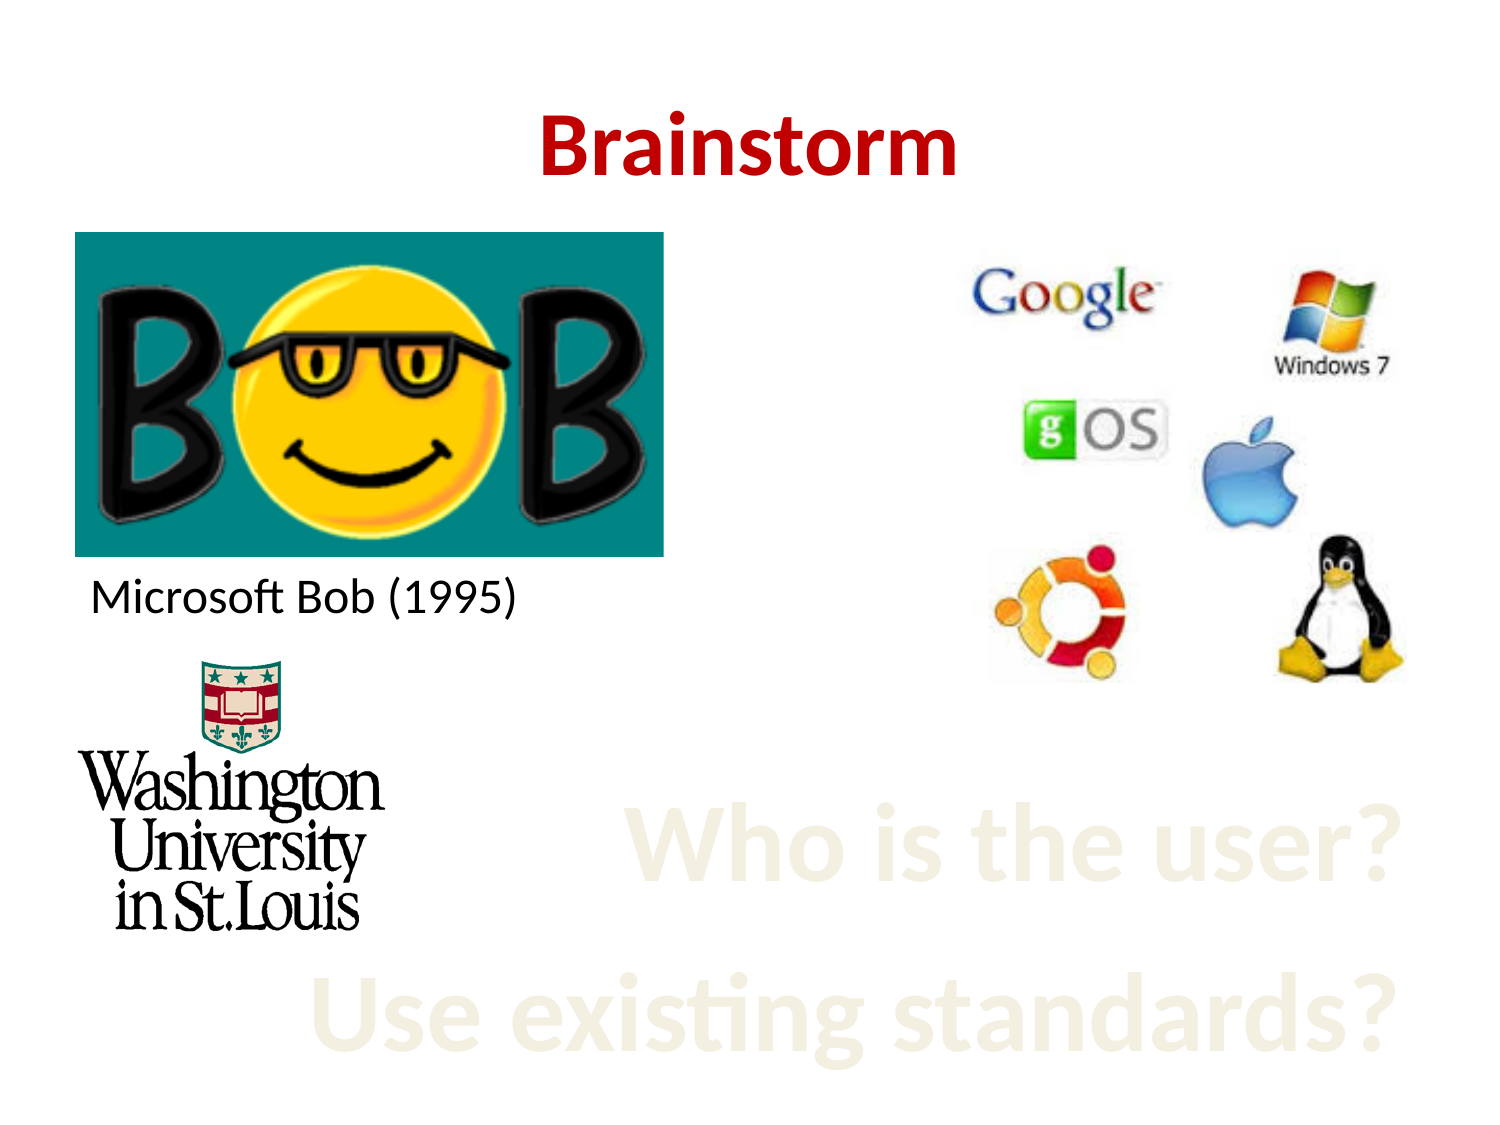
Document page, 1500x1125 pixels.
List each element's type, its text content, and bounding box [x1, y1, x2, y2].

text_box Microsoft Bob (1995) [75, 565, 664, 631]
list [74, 232, 664, 557]
text_box Who is the user? [608, 760, 1422, 911]
picture [955, 232, 1426, 702]
picture [74, 661, 386, 933]
title Brainstorm [75, 45, 1425, 233]
text_box Use existing standards? [293, 931, 1417, 1082]
